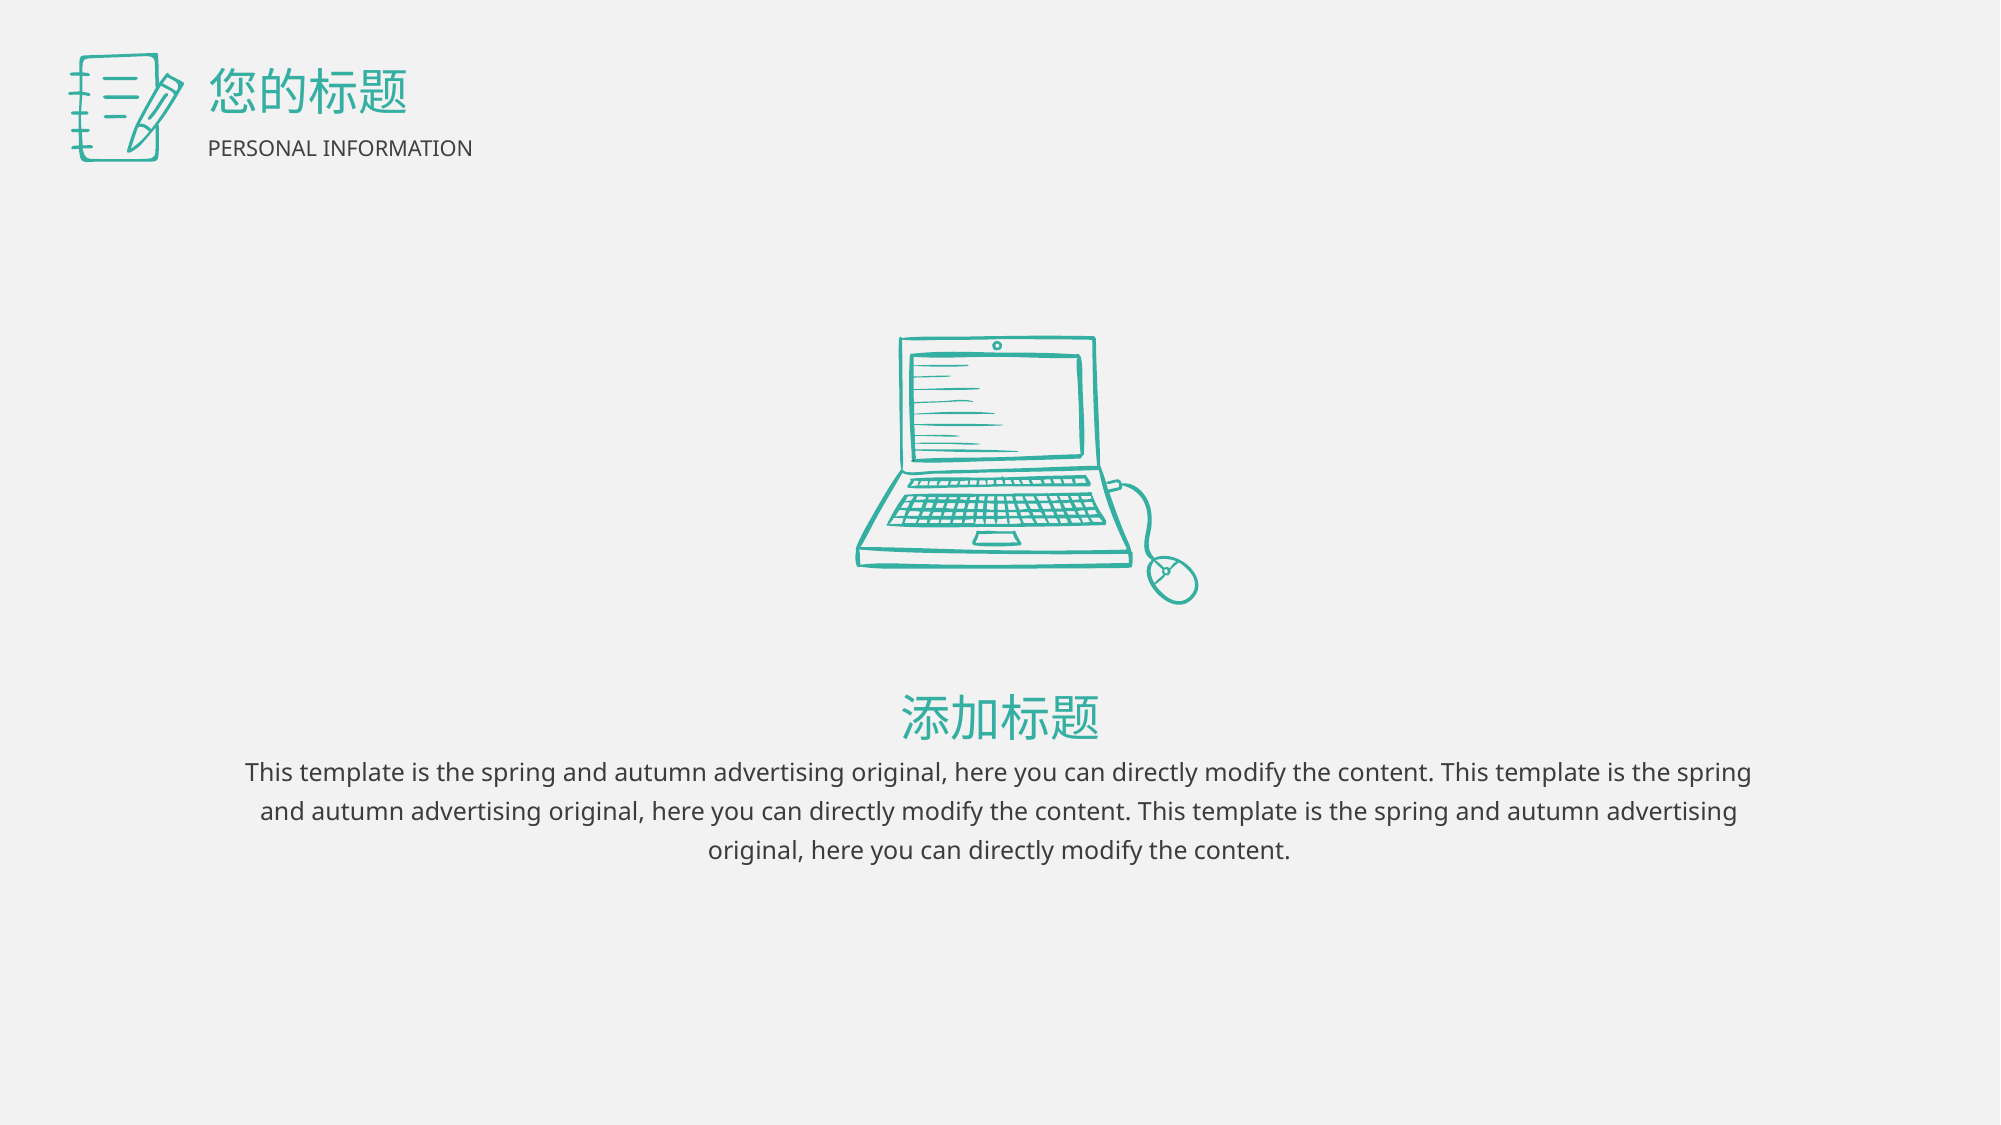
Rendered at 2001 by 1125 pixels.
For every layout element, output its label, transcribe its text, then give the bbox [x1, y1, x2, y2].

text_box This template is the spring and autumn advertising original, here you can directly modify the content. This template is the spring and autumn advertising original, here you can directly modify the content. This template is the spring and autumn advertising original, here you can directly modify the content. [210, 740, 1790, 872]
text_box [854, 335, 1217, 617]
text_box 您的标题 [194, 52, 424, 119]
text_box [67, 52, 185, 163]
text_box 添加标题 [806, 679, 1193, 740]
text_box PERSONAL INFORMATION [192, 119, 597, 169]
